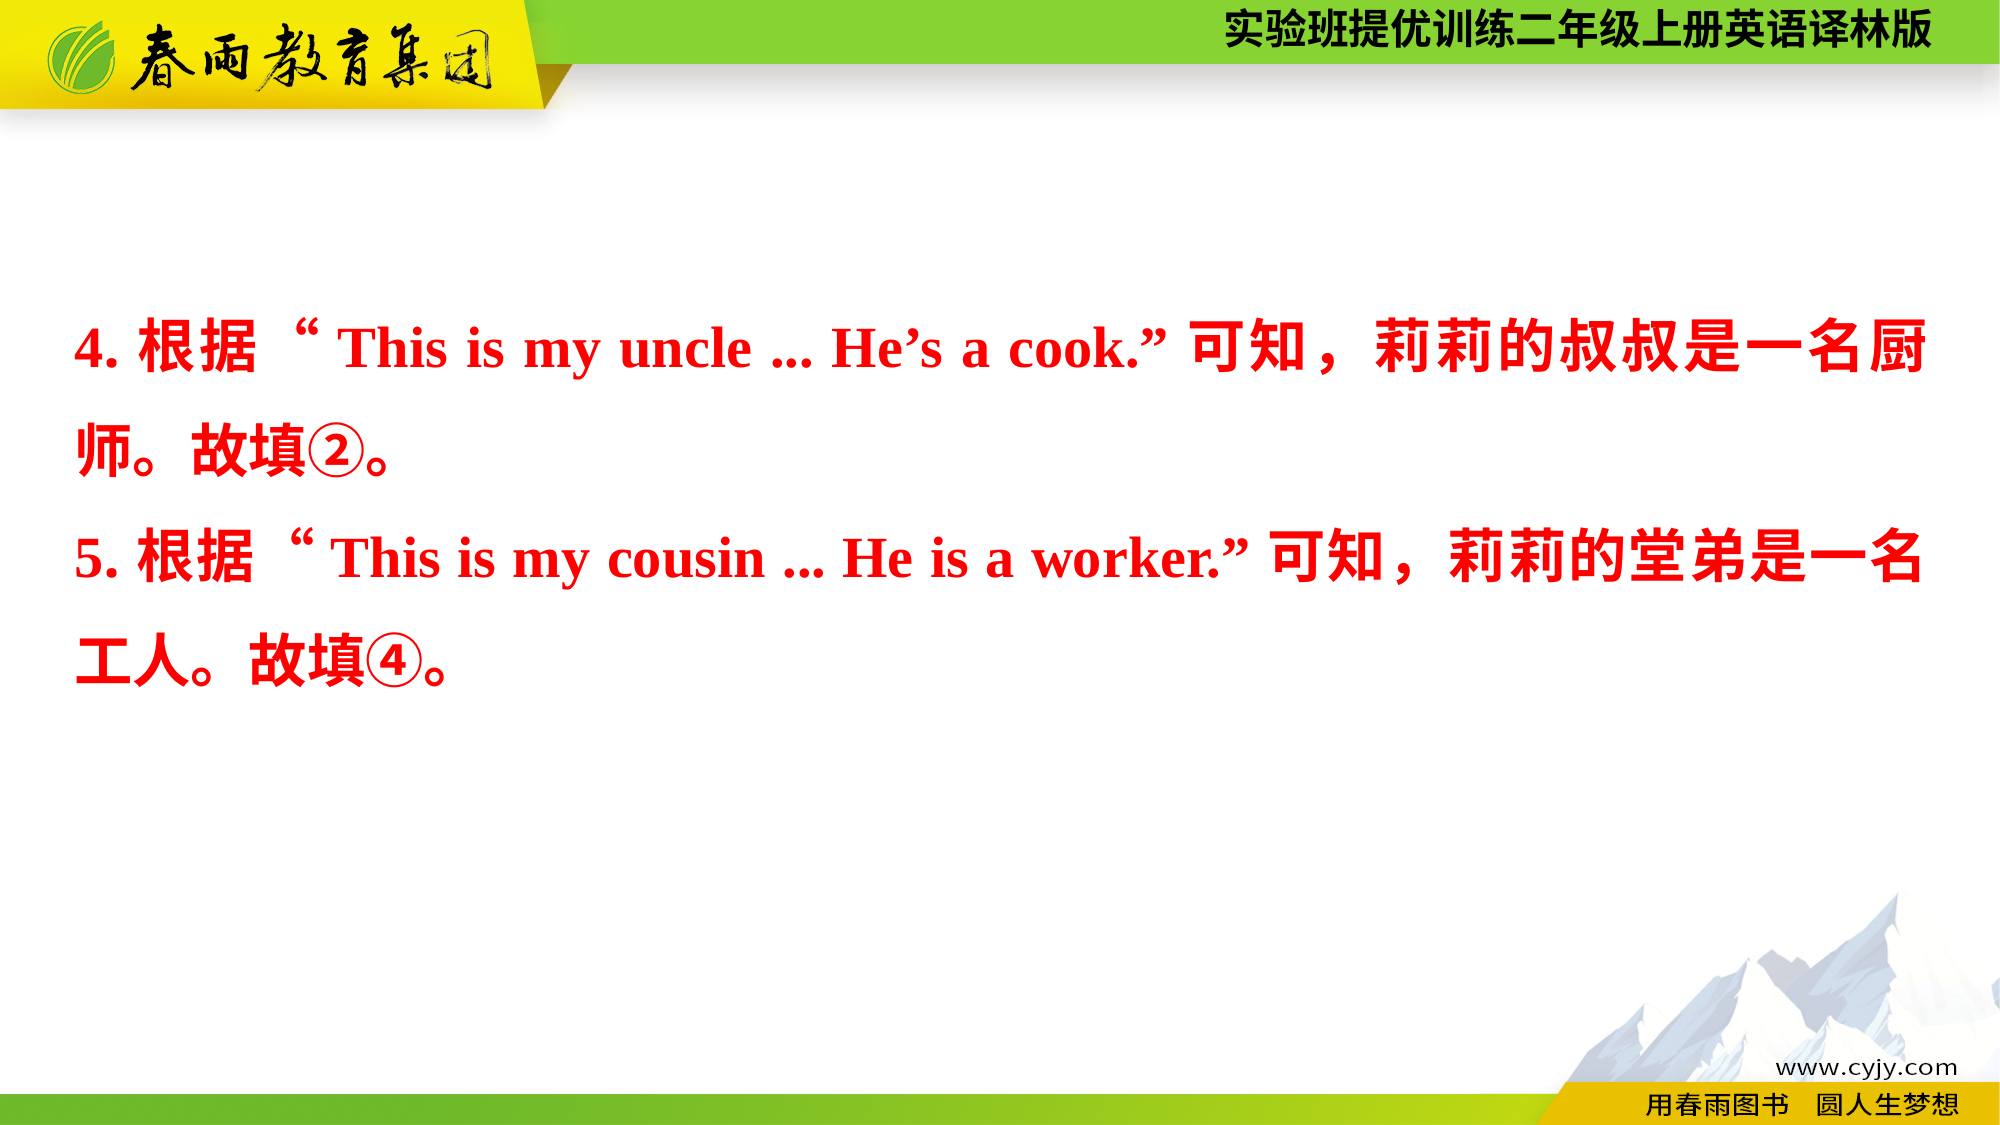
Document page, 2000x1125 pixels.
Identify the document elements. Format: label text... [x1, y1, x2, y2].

picture [0, 0, 2000, 1125]
list 4.根据“This is my uncle ... He’s a cook.”可知，莉莉的叔叔是一名厨师。故填②。 5.根据“This is my cousin ... He is a worker.”可知，莉莉的堂弟是一名工人。故填④。 [59, 266, 1944, 693]
